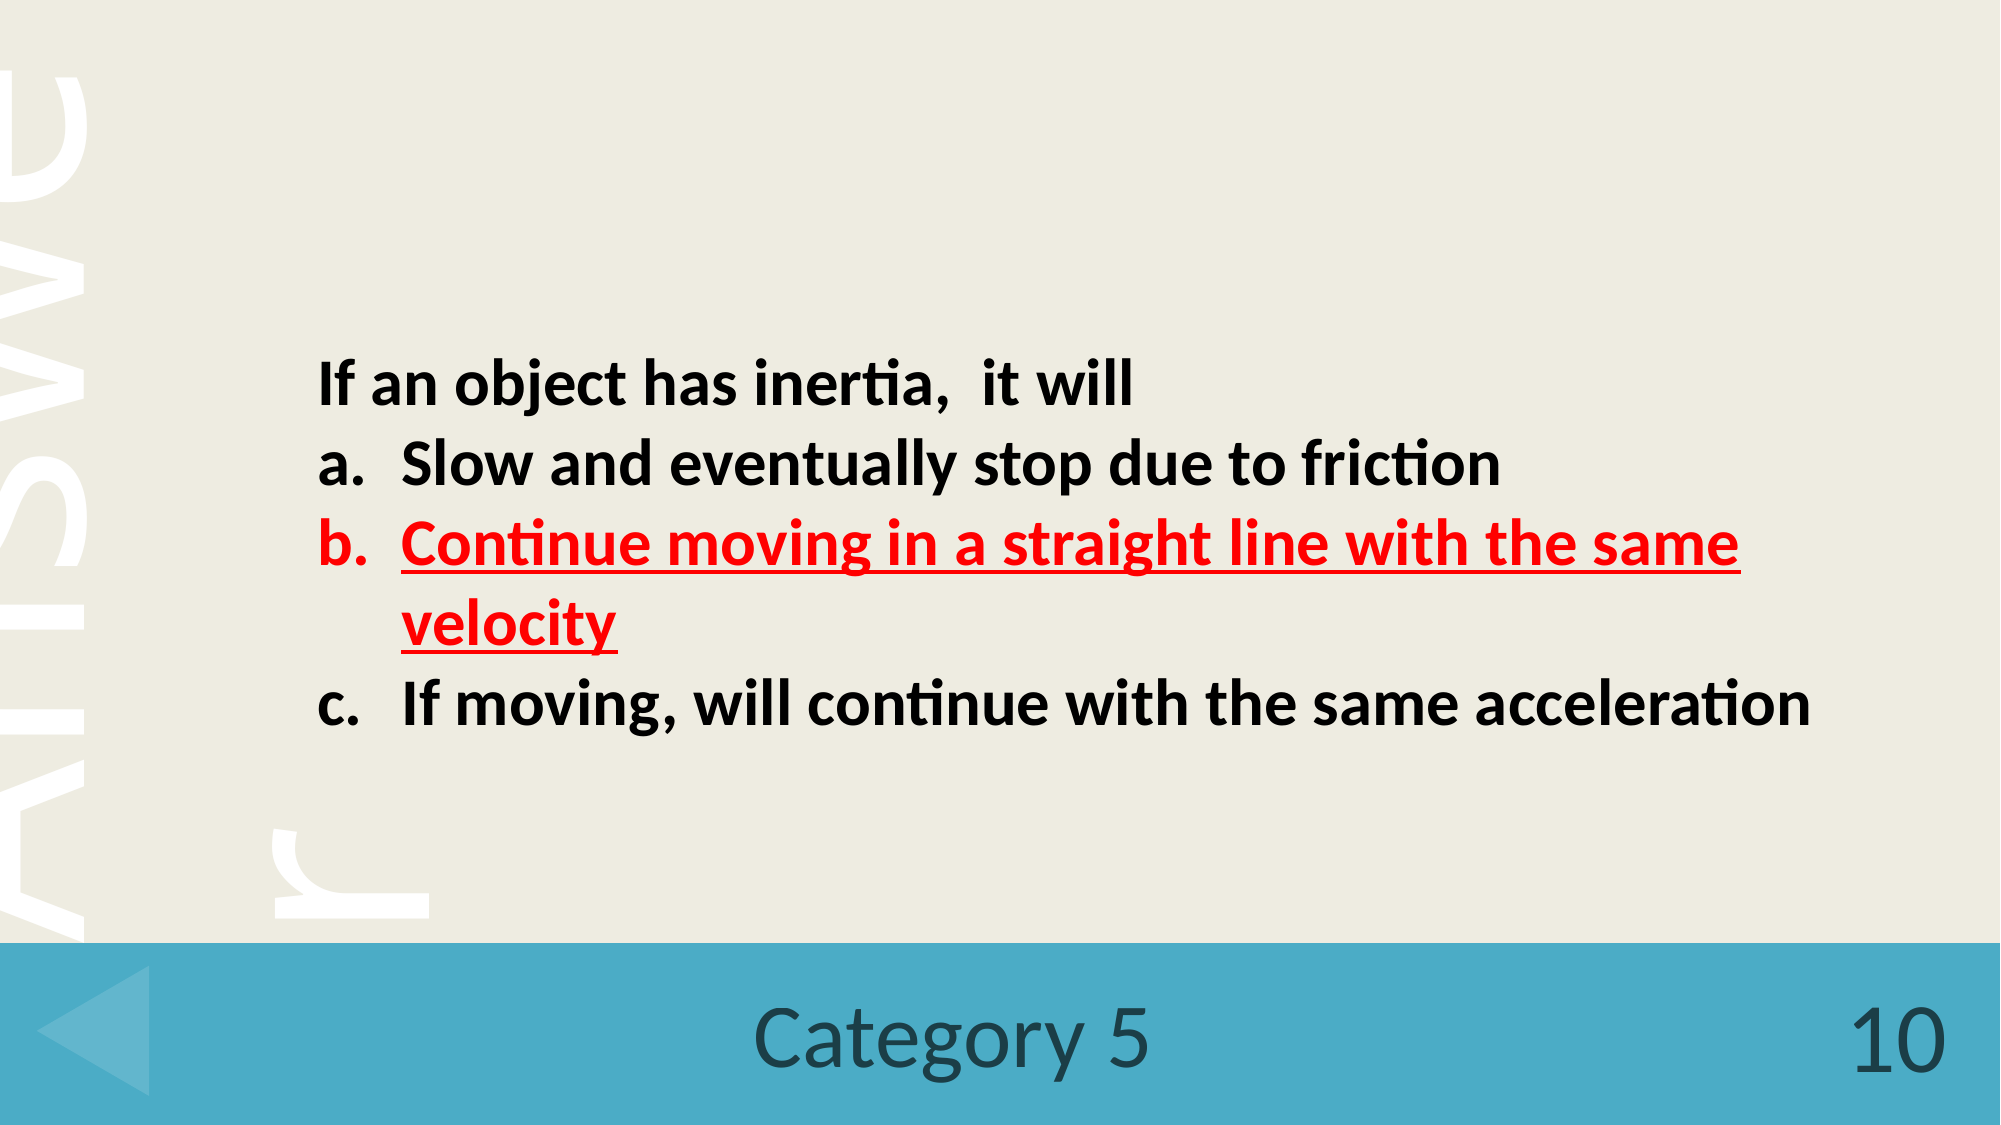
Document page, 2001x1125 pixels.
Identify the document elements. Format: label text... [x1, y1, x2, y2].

title Category 5 [53, 937, 1854, 1125]
list If an object has inertia, it will Slow and eventually stop due to friction Continue moving in a straight line with the same velocity If moving, will continue with the same acceleration [302, 307, 1837, 771]
list 10 [1854, 967, 1963, 1097]
